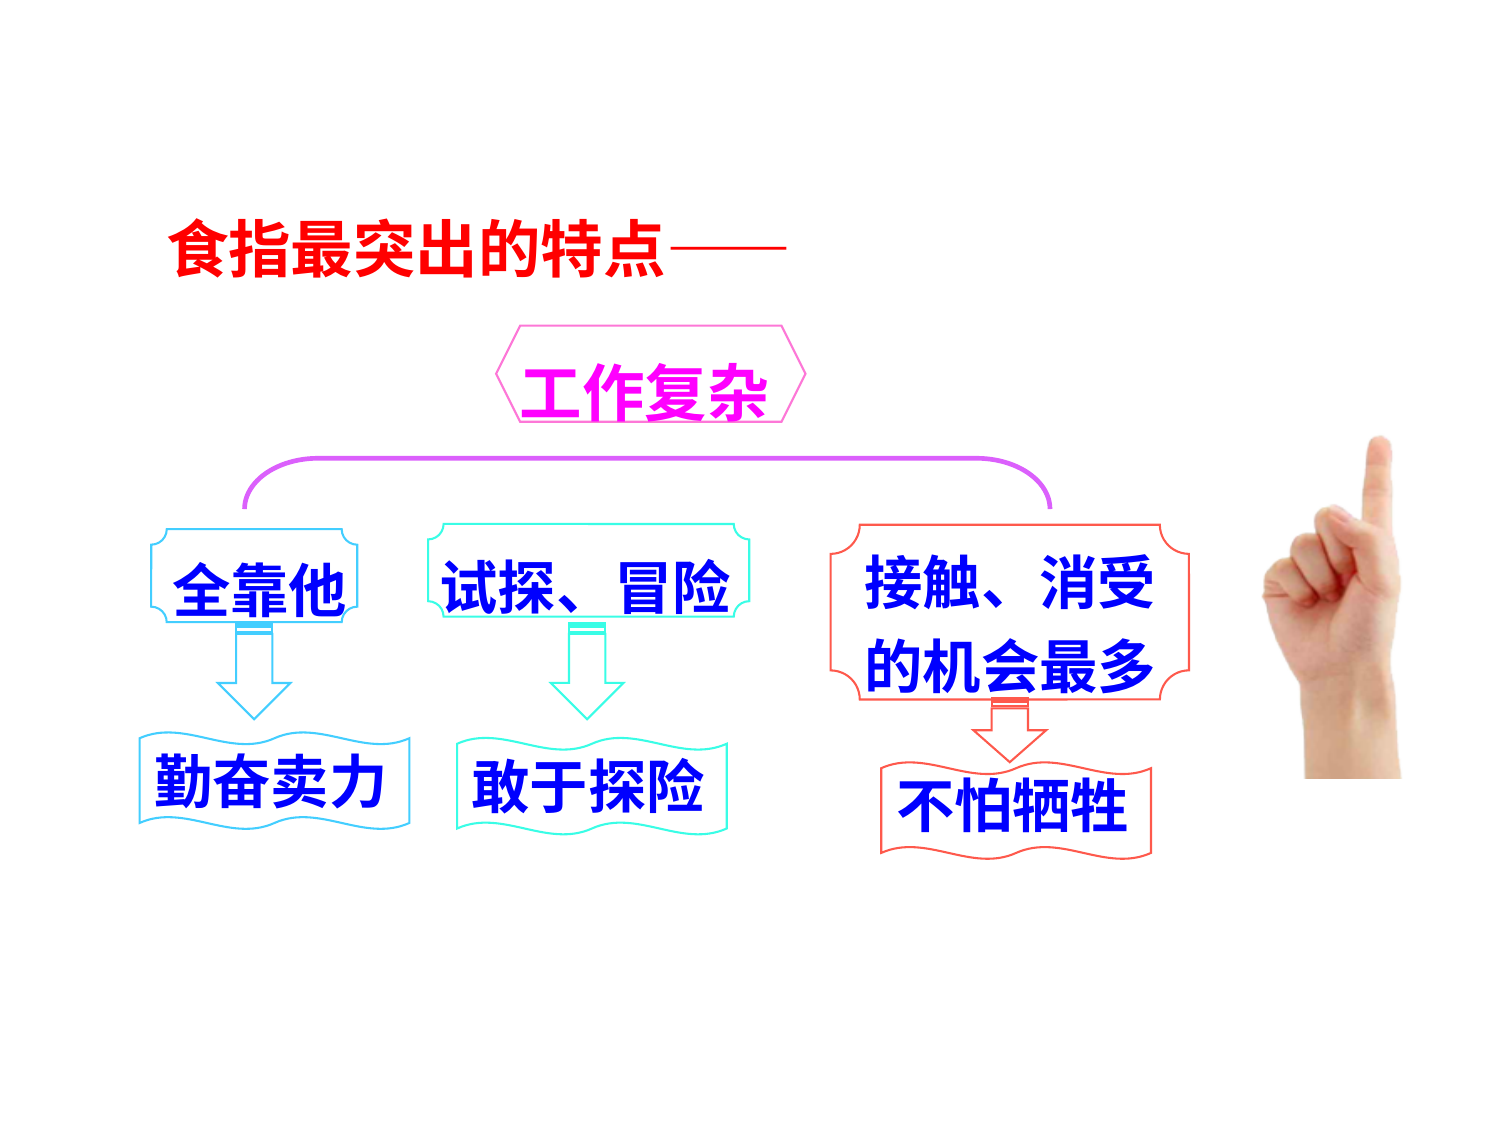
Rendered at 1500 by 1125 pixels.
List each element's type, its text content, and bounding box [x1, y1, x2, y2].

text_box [423, 509, 750, 630]
text_box 食指最突出的特点—— [151, 180, 1444, 293]
text_box [215, 633, 293, 721]
text_box [244, 457, 1051, 510]
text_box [881, 762, 1152, 859]
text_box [496, 309, 806, 439]
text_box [830, 524, 1189, 710]
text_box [457, 737, 727, 835]
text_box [139, 732, 410, 830]
text_box [548, 630, 626, 721]
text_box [151, 512, 424, 633]
text_box [970, 710, 1049, 762]
picture [1255, 419, 1438, 779]
